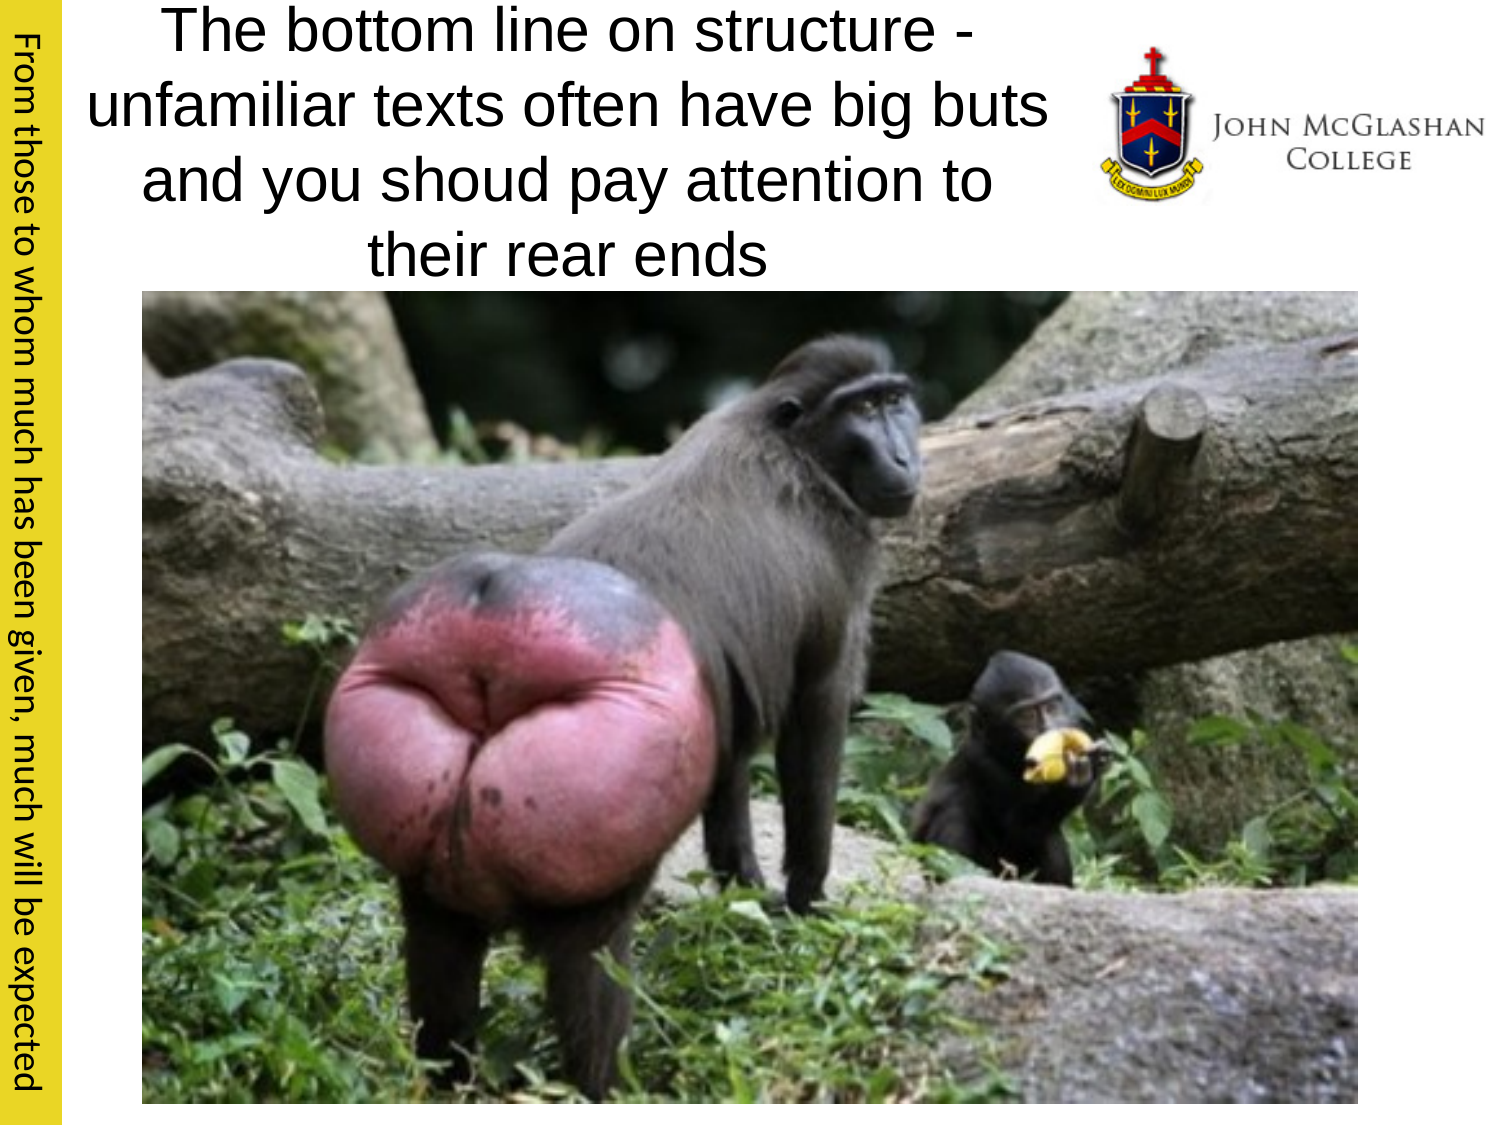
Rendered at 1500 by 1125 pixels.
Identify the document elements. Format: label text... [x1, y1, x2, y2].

title The bottom line on structure - unfamiliar texts often have big buts and you shoud pay attention to their rear ends [61, 45, 1075, 233]
picture [1092, 44, 1487, 206]
picture [142, 291, 1358, 1104]
